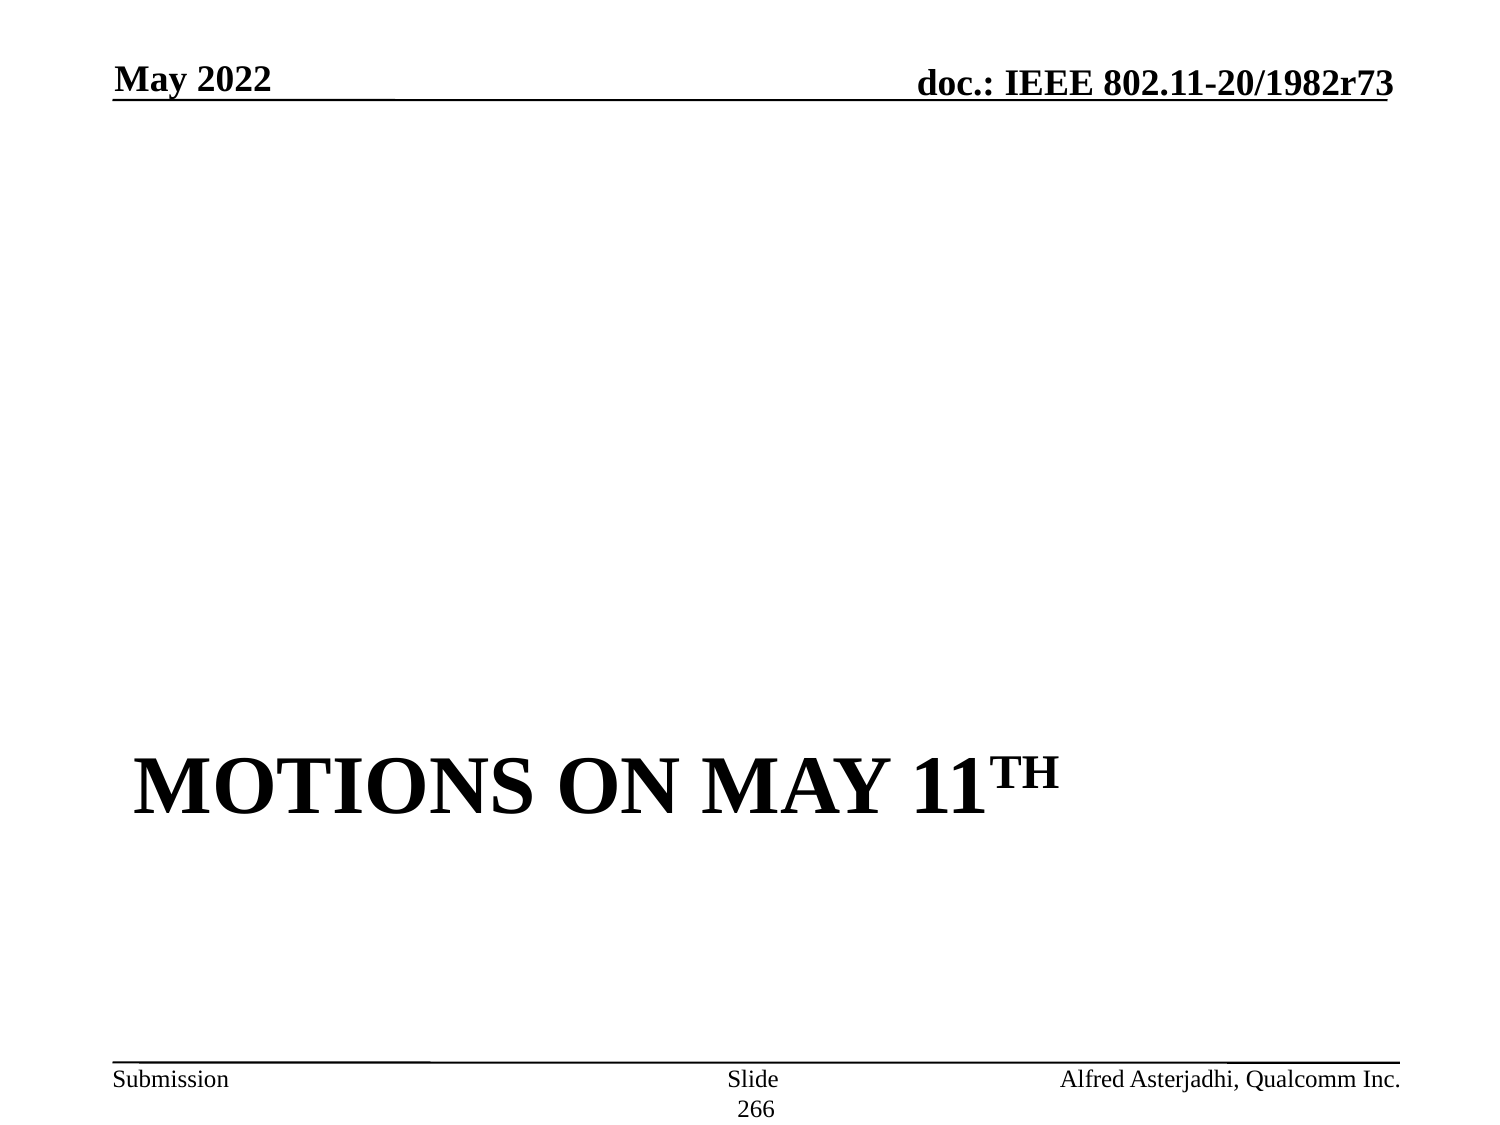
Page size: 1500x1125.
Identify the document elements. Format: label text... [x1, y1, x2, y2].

title Motions on May 11th [118, 722, 1394, 947]
slide_number Slide 266 [712, 1061, 800, 1123]
footer Alfred Asterjadhi, Qualcomm Inc. [878, 1061, 1402, 1093]
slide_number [114, 54, 423, 100]
